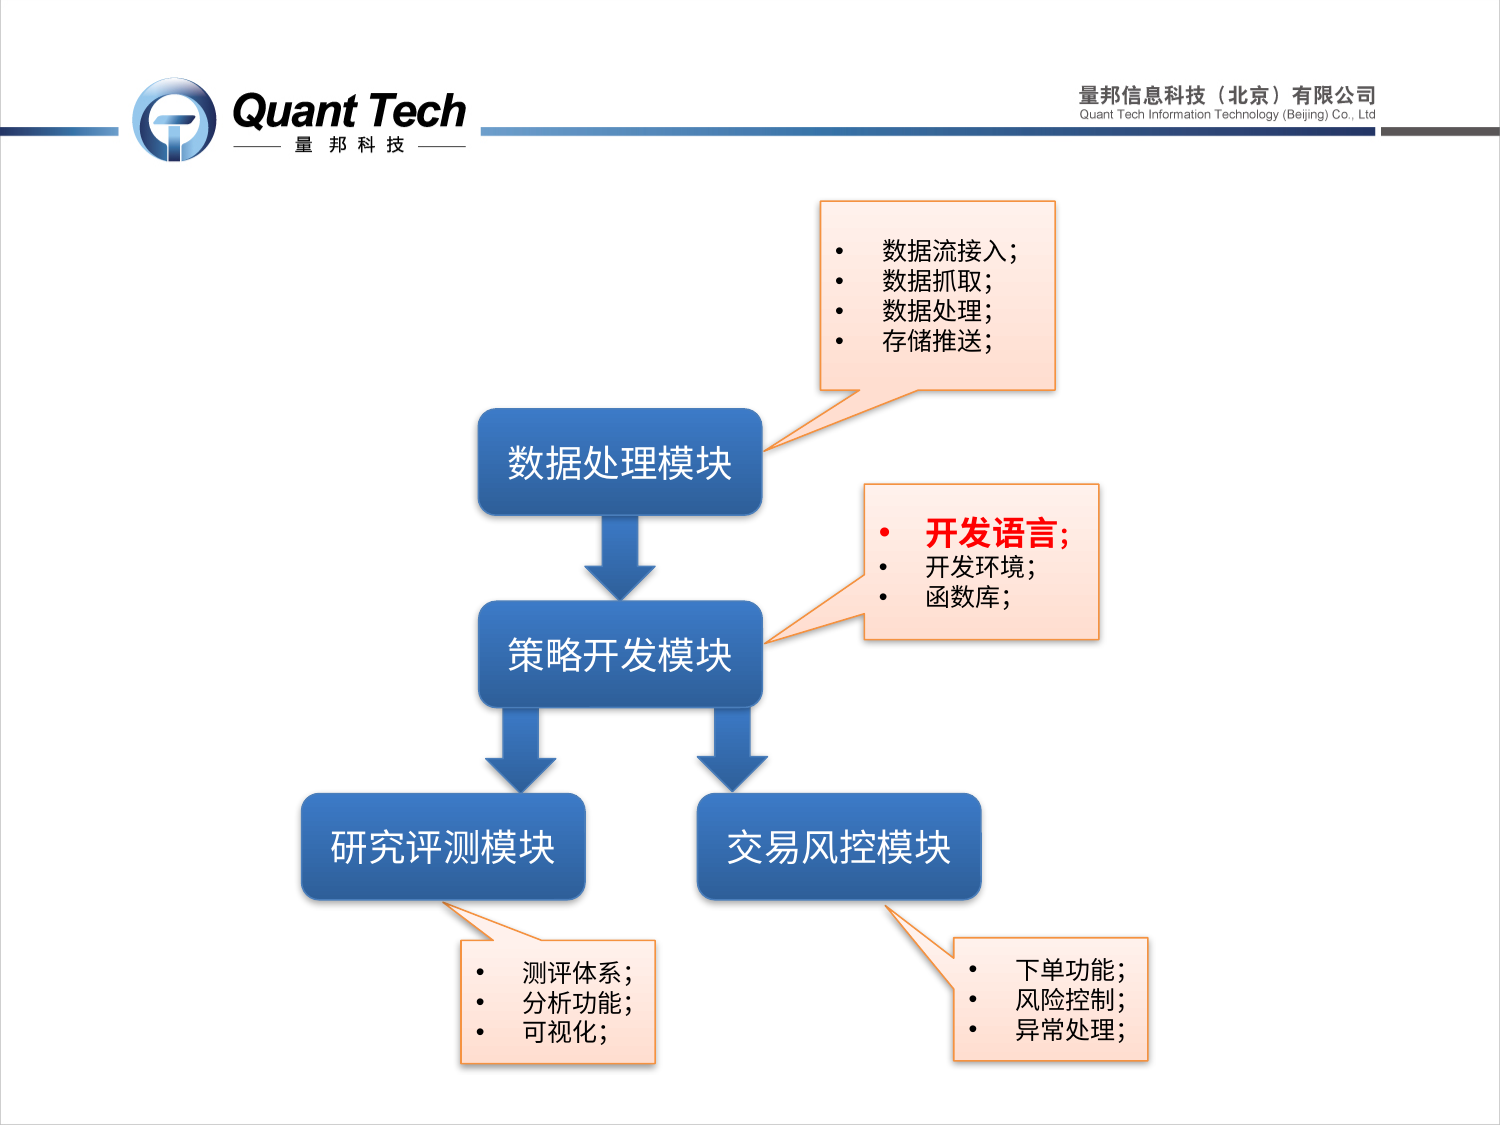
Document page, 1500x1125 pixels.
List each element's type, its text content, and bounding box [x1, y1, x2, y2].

text_box [584, 523, 656, 599]
text_box 数据流接入； 数据抓取； 数据处理； 存储推送； [767, 200, 1056, 451]
text_box 交易风控模块 [696, 792, 982, 901]
text_box 研究评测模块 [300, 792, 586, 901]
text_box 策略开发模块 [477, 600, 764, 709]
text_box [485, 715, 557, 791]
text_box 下单功能； 风险控制； 异常处理； [887, 909, 1149, 1062]
text_box 数据处理模块 [477, 408, 763, 516]
picture [0, 0, 1500, 1125]
text_box 测评体系； 分析功能； 可视化； [450, 909, 656, 1065]
text_box 开发语言； 开发环境； 函数库； [767, 483, 1100, 644]
text_box [696, 714, 769, 791]
